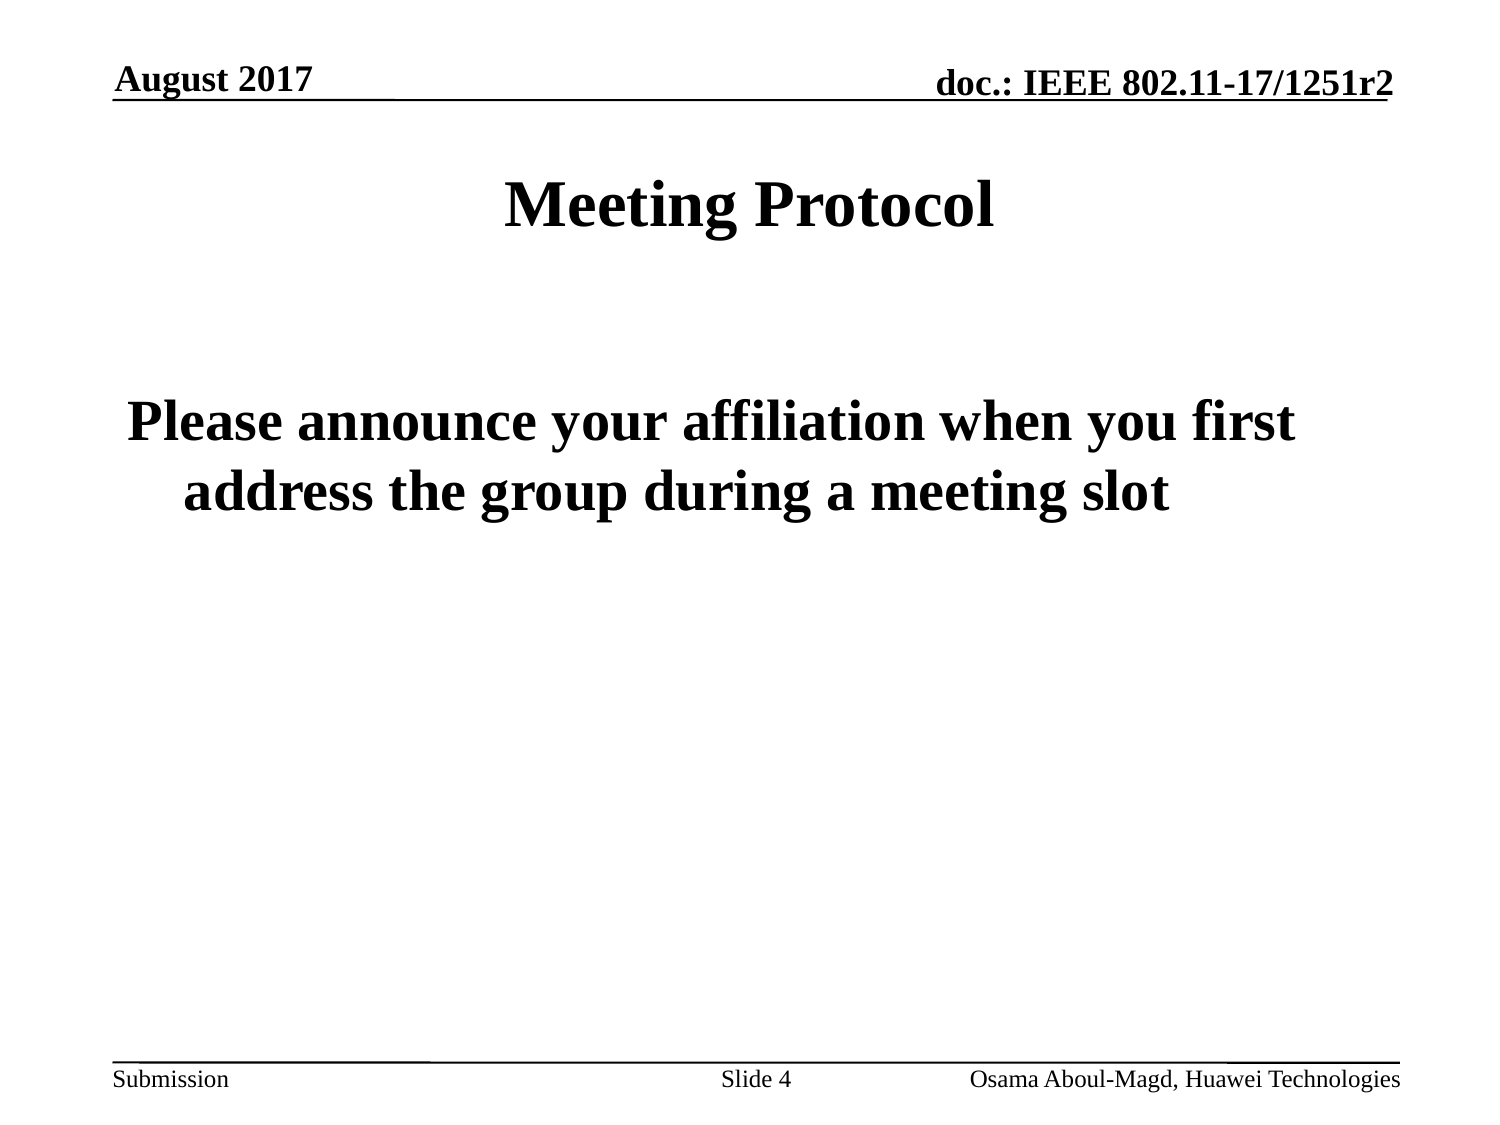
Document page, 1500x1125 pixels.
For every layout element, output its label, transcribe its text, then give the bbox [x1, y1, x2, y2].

list Please announce your affiliation when you first address the group during a meeting slot [112, 374, 1388, 513]
footer Osama Aboul-Magd, Huawei Technologies [878, 1061, 1402, 1093]
slide_number Slide 4 [712, 1061, 800, 1123]
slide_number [114, 54, 423, 100]
title Meeting Protocol [112, 112, 1388, 288]
